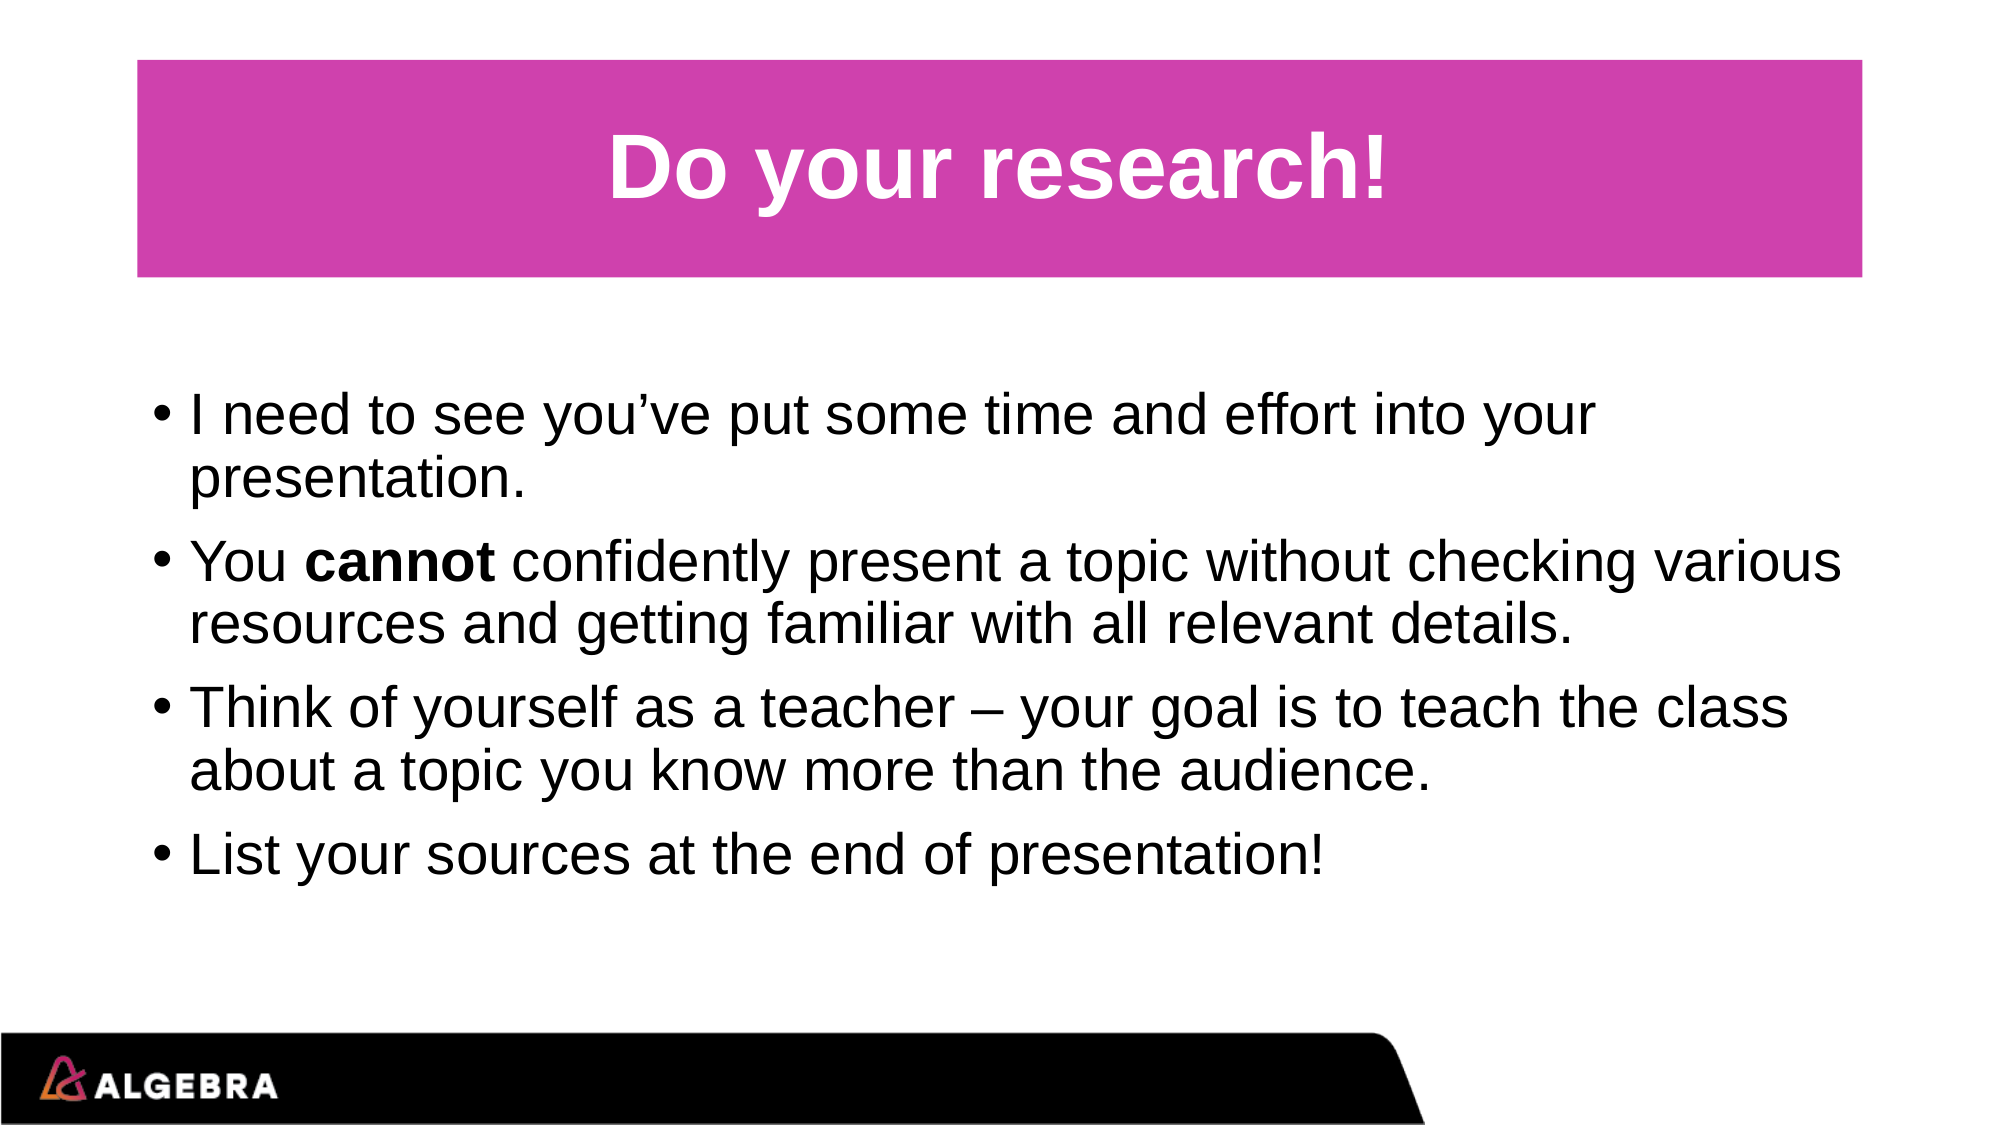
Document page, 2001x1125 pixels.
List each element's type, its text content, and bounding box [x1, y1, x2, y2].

title Do your research! [137, 59, 1863, 278]
picture [0, 1032, 1425, 1125]
list I need to see you’ve put some time and effort into your presentation. You cannot confidently present a topic without checking various resources and getting familiar with all relevant details. Think of yourself as a teacher – your goal is to teach the class about a topic you know more than the audience. List your sources at the end of presentation! [137, 376, 1863, 1014]
